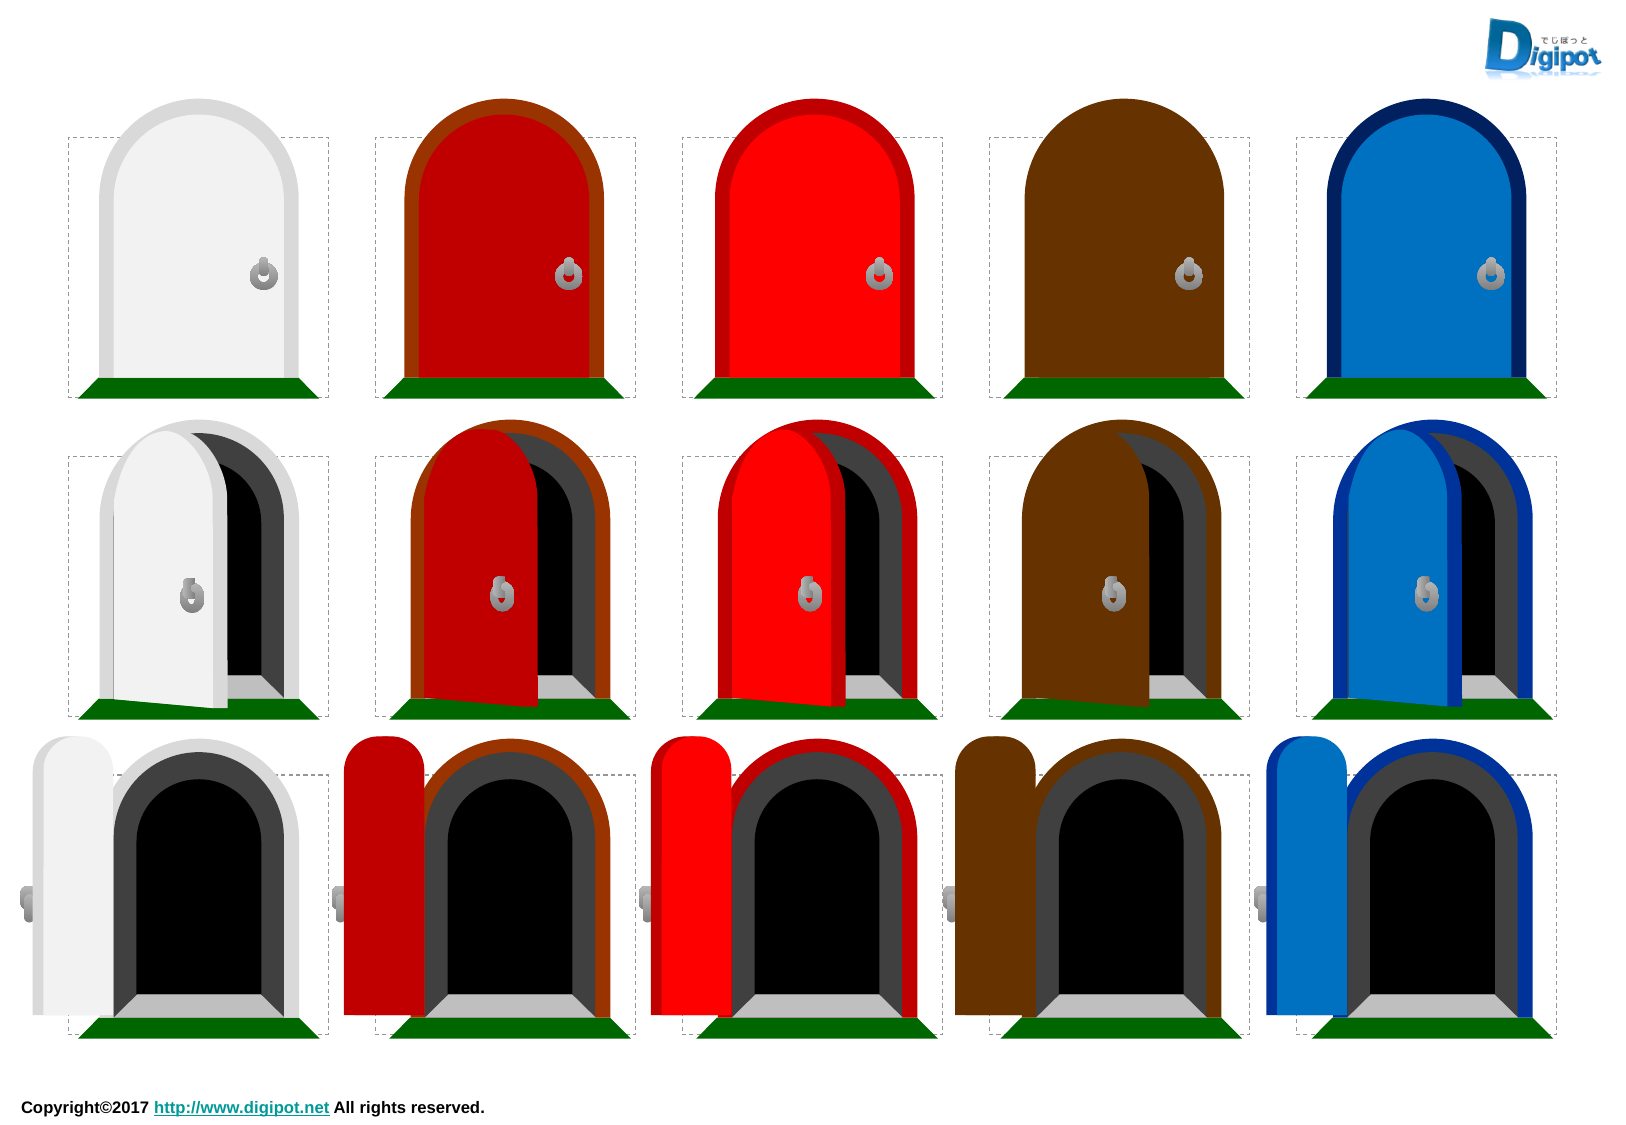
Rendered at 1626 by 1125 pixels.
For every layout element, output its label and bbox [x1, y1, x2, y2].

text_box [1311, 419, 1554, 720]
text_box [388, 419, 632, 720]
text_box [331, 736, 632, 1039]
text_box [1000, 419, 1243, 720]
text_box [695, 419, 939, 720]
text_box [1253, 736, 1554, 1039]
text_box [77, 98, 320, 399]
text_box [638, 736, 939, 1039]
text_box [942, 736, 1243, 1039]
text_box [1305, 98, 1548, 399]
picture [1485, 18, 1602, 82]
text_box [382, 98, 625, 399]
text_box [77, 419, 320, 720]
text_box [20, 736, 320, 1039]
text_box [693, 98, 936, 399]
text_box [1002, 98, 1246, 399]
